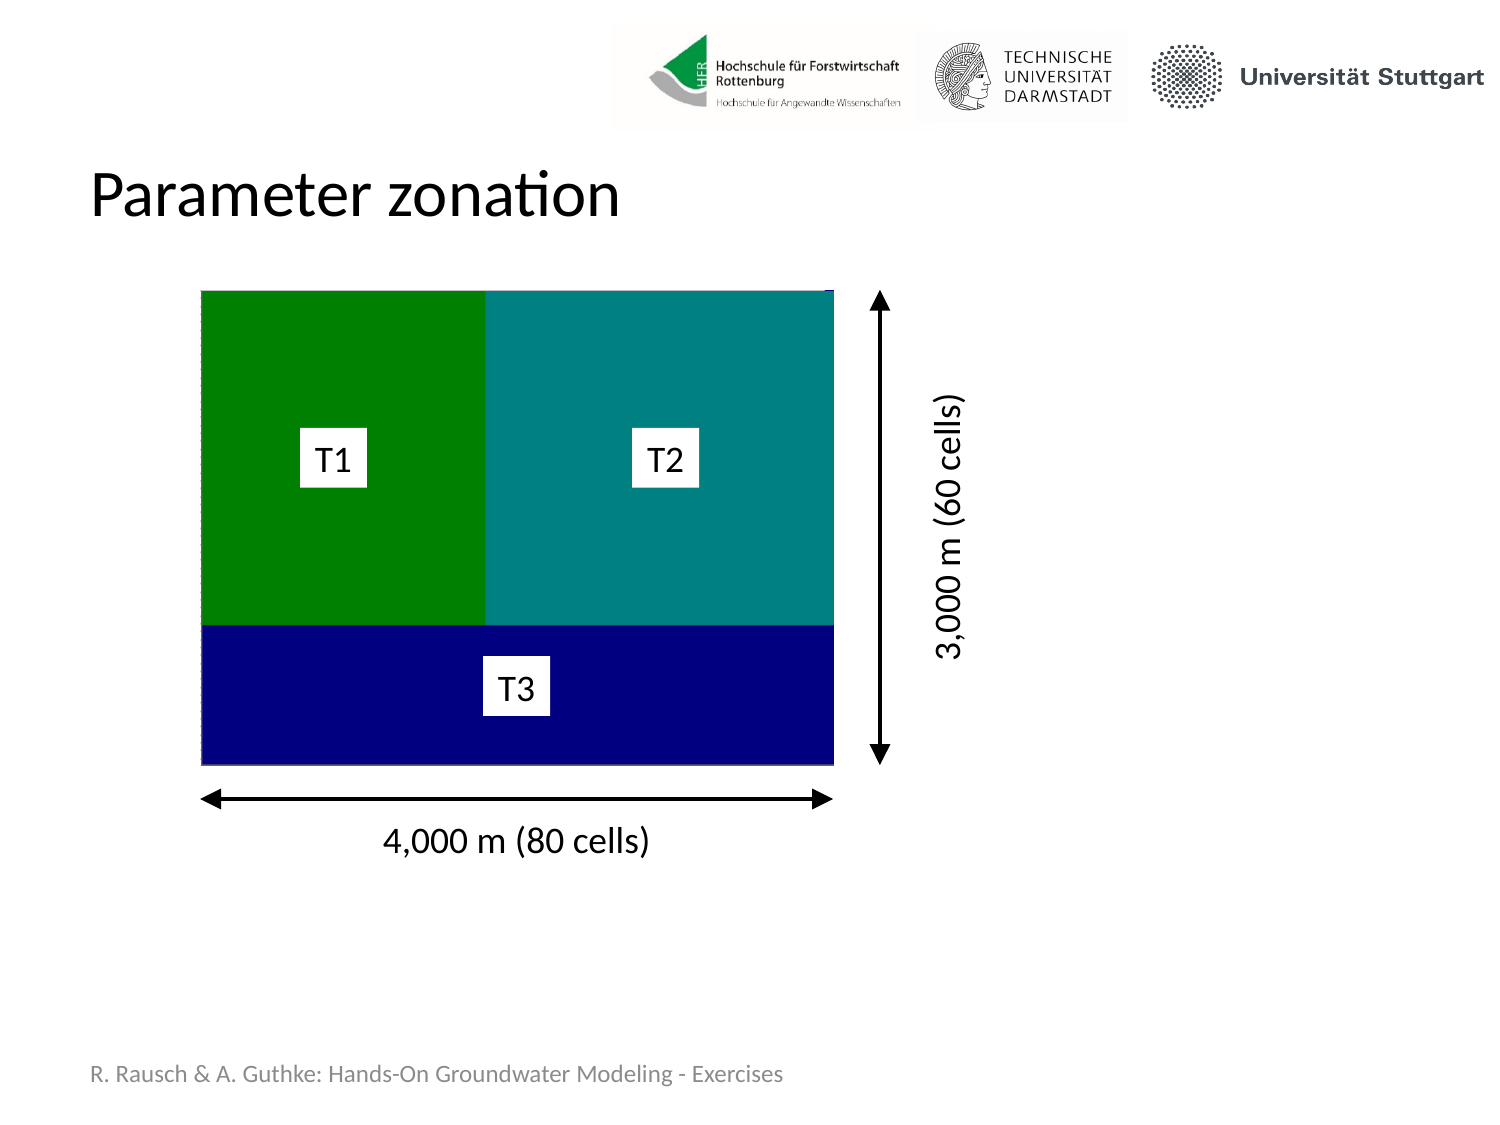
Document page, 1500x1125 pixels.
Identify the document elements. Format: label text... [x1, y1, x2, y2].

title Parameter zonation [75, 136, 1425, 244]
picture [611, 22, 1129, 131]
slide_number R. Rausch & A. Guthke: Hands-On Groundwater Modeling - Exercises [75, 1042, 916, 1103]
picture [199, 290, 834, 766]
text_box 4,000 m (80 cells) [333, 808, 700, 868]
picture [1151, 44, 1491, 109]
text_box 3,000 m (60 cells) [915, 344, 976, 711]
